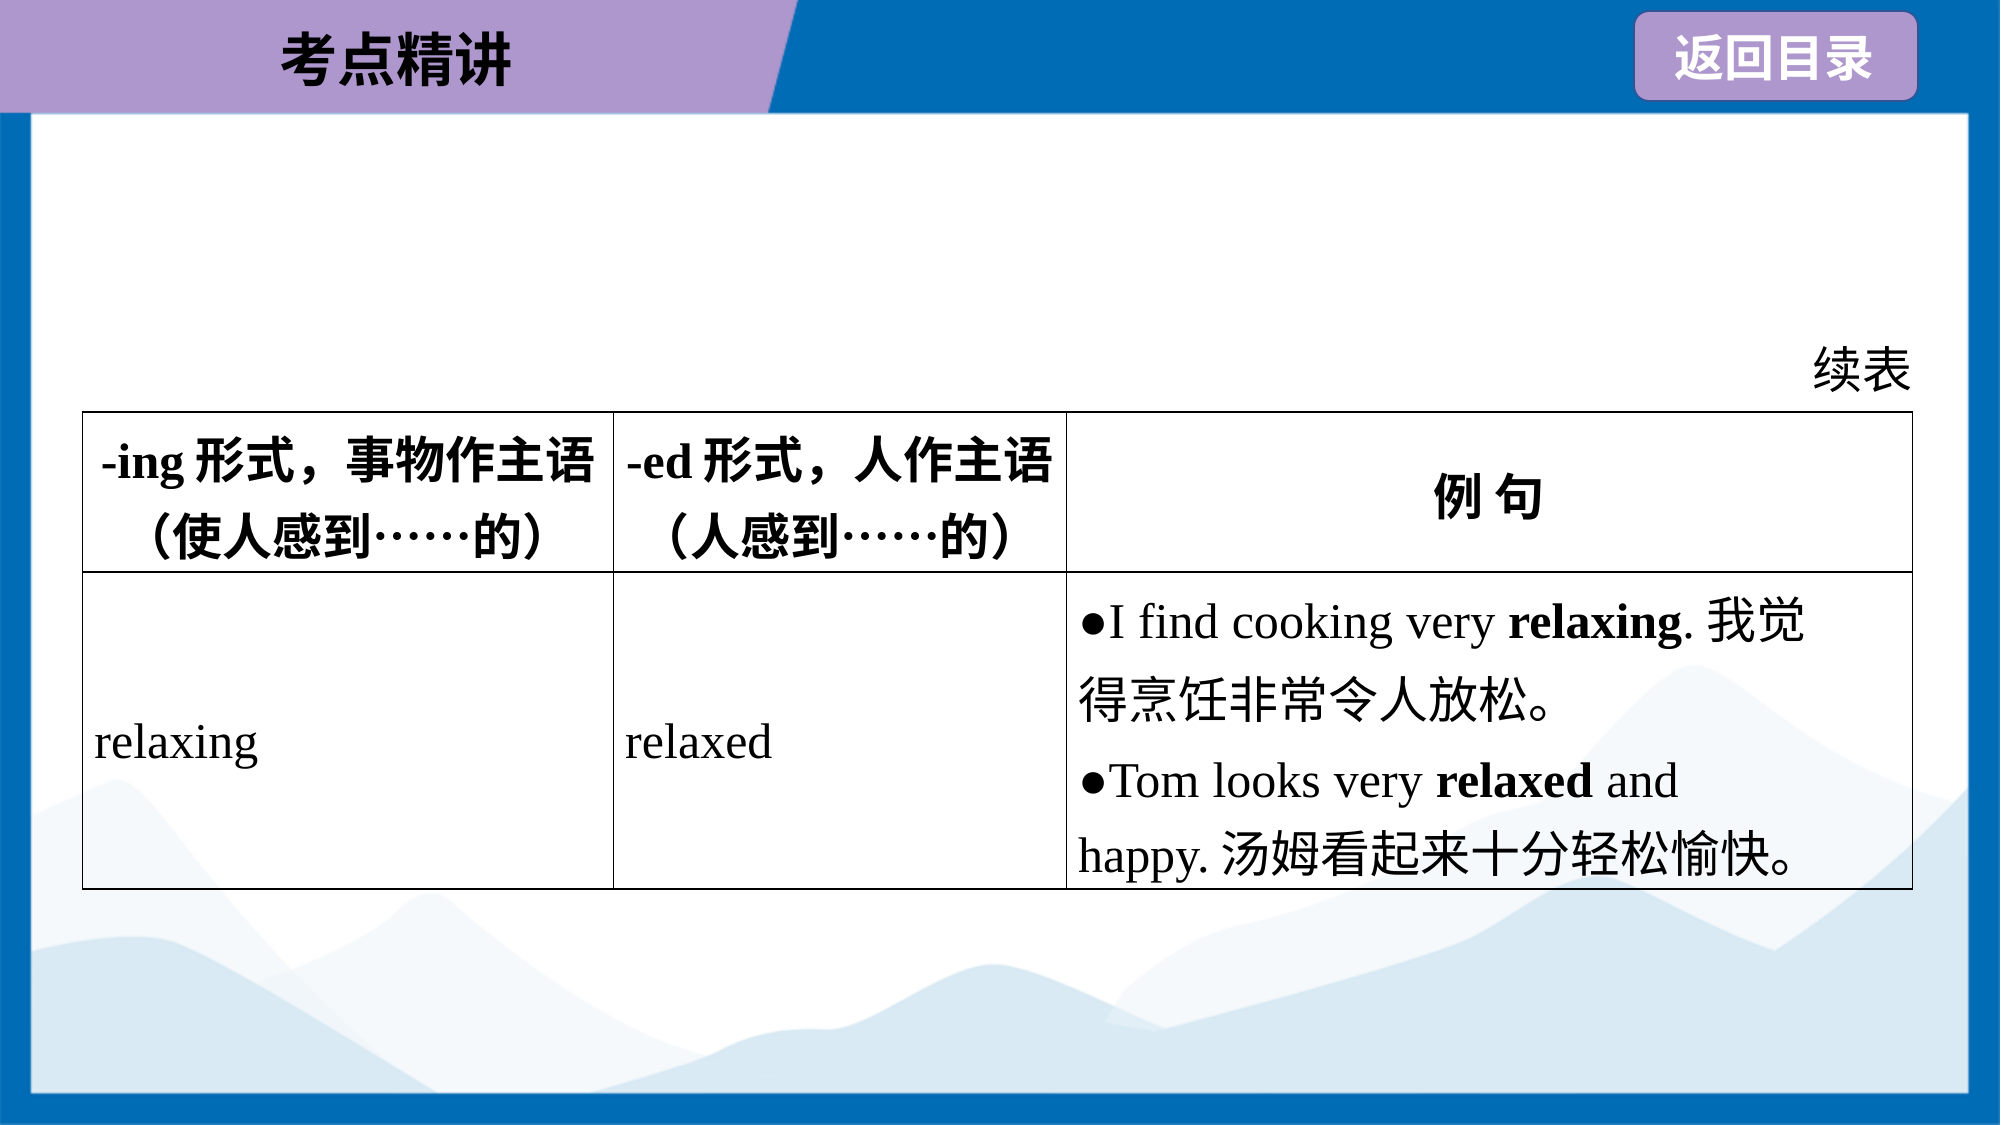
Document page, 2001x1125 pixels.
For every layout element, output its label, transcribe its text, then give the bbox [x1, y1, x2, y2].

table_header -ing形式，事物作主语 （使人感到……的） [83, 413, 613, 571]
table_header 例 句 [1067, 413, 1912, 571]
table_header -ed形式，人作主语 （人感到……的） [614, 413, 1066, 571]
picture [0, 0, 2000, 1125]
text_box 续表 [1811, 310, 1913, 399]
table_cell ●I find cooking very relaxing.我觉 得烹饪非常令人放松。 ●Tom looks very relaxed and happy.汤姆看起来十分轻松愉快。 [1067, 573, 1912, 888]
table_cell relaxing [83, 573, 613, 888]
table_cell relaxed [614, 573, 1066, 888]
